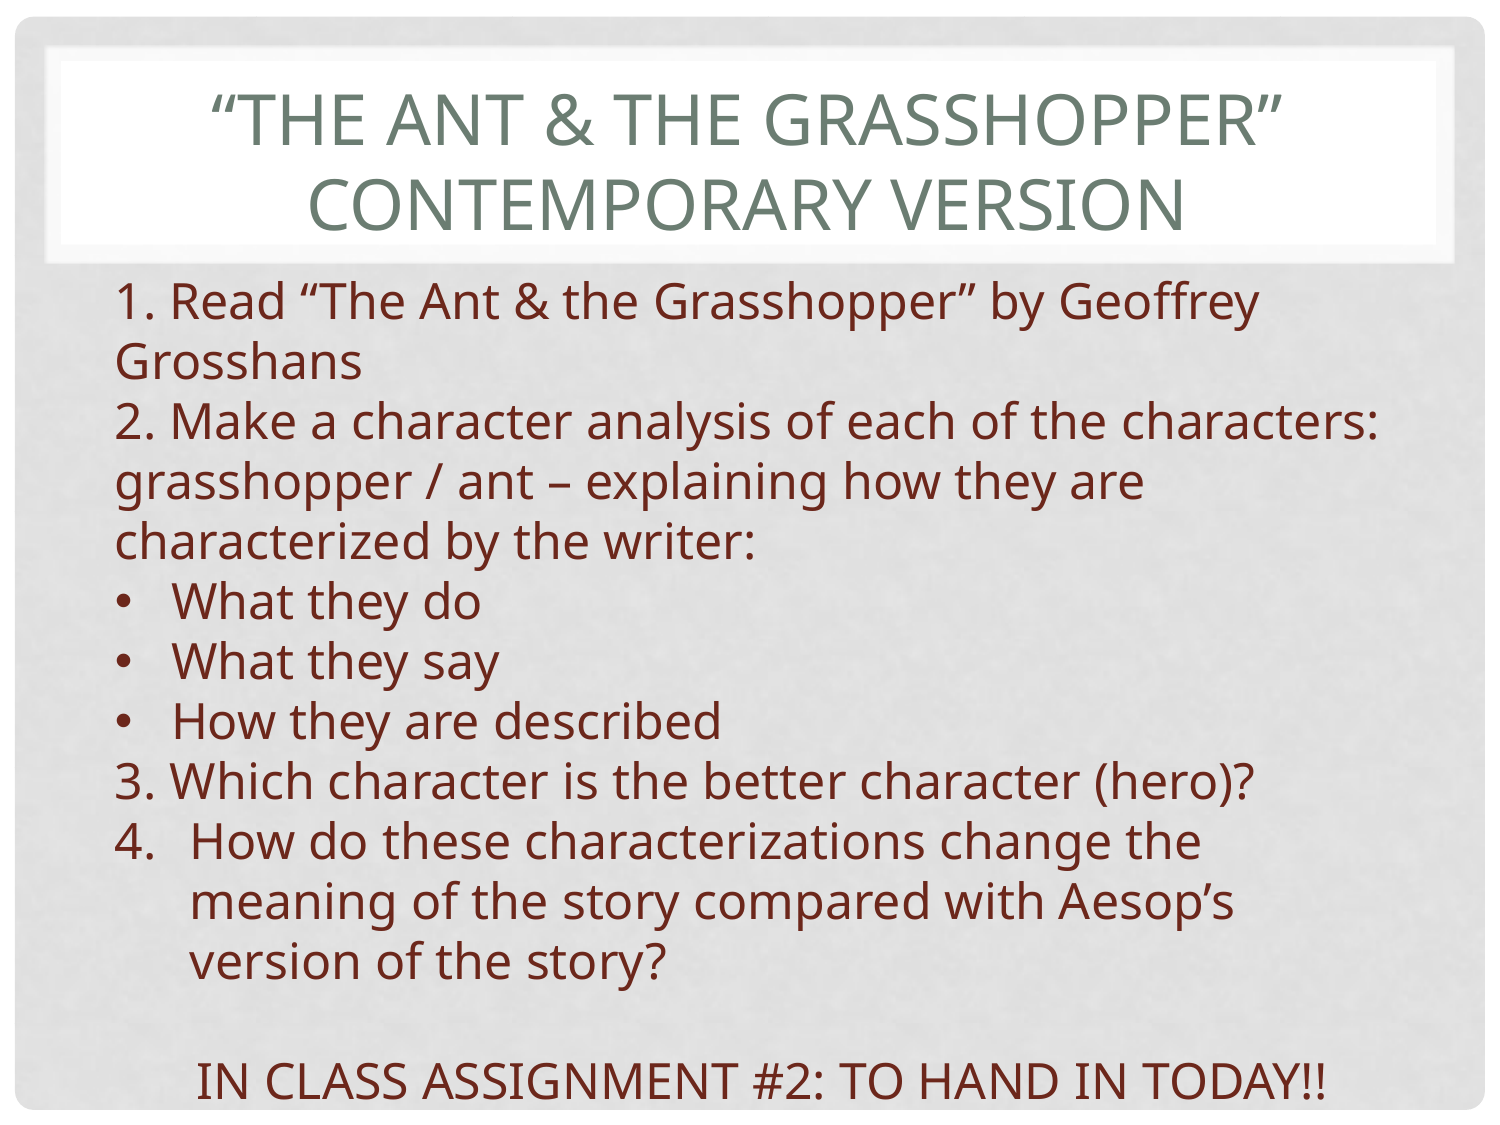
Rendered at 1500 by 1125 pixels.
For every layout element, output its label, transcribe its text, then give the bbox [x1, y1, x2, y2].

title “The ant & the grasshopper” contemporary version [69, 66, 1425, 338]
text_box 1. Read “The Ant & the Grasshopper” by Geoffrey Grosshans 2. Make a character analysis of each of the characters: grasshopper / ant – explaining how they are characterized by the writer: What they do What they say How they are described 3. Which character is the better character (hero)? How do these characterizations change the meaning of the story compared with Aesop’s version of the story? IN CLASS ASSIGNMENT #2: TO HAND IN TODAY!! [99, 262, 1425, 1125]
